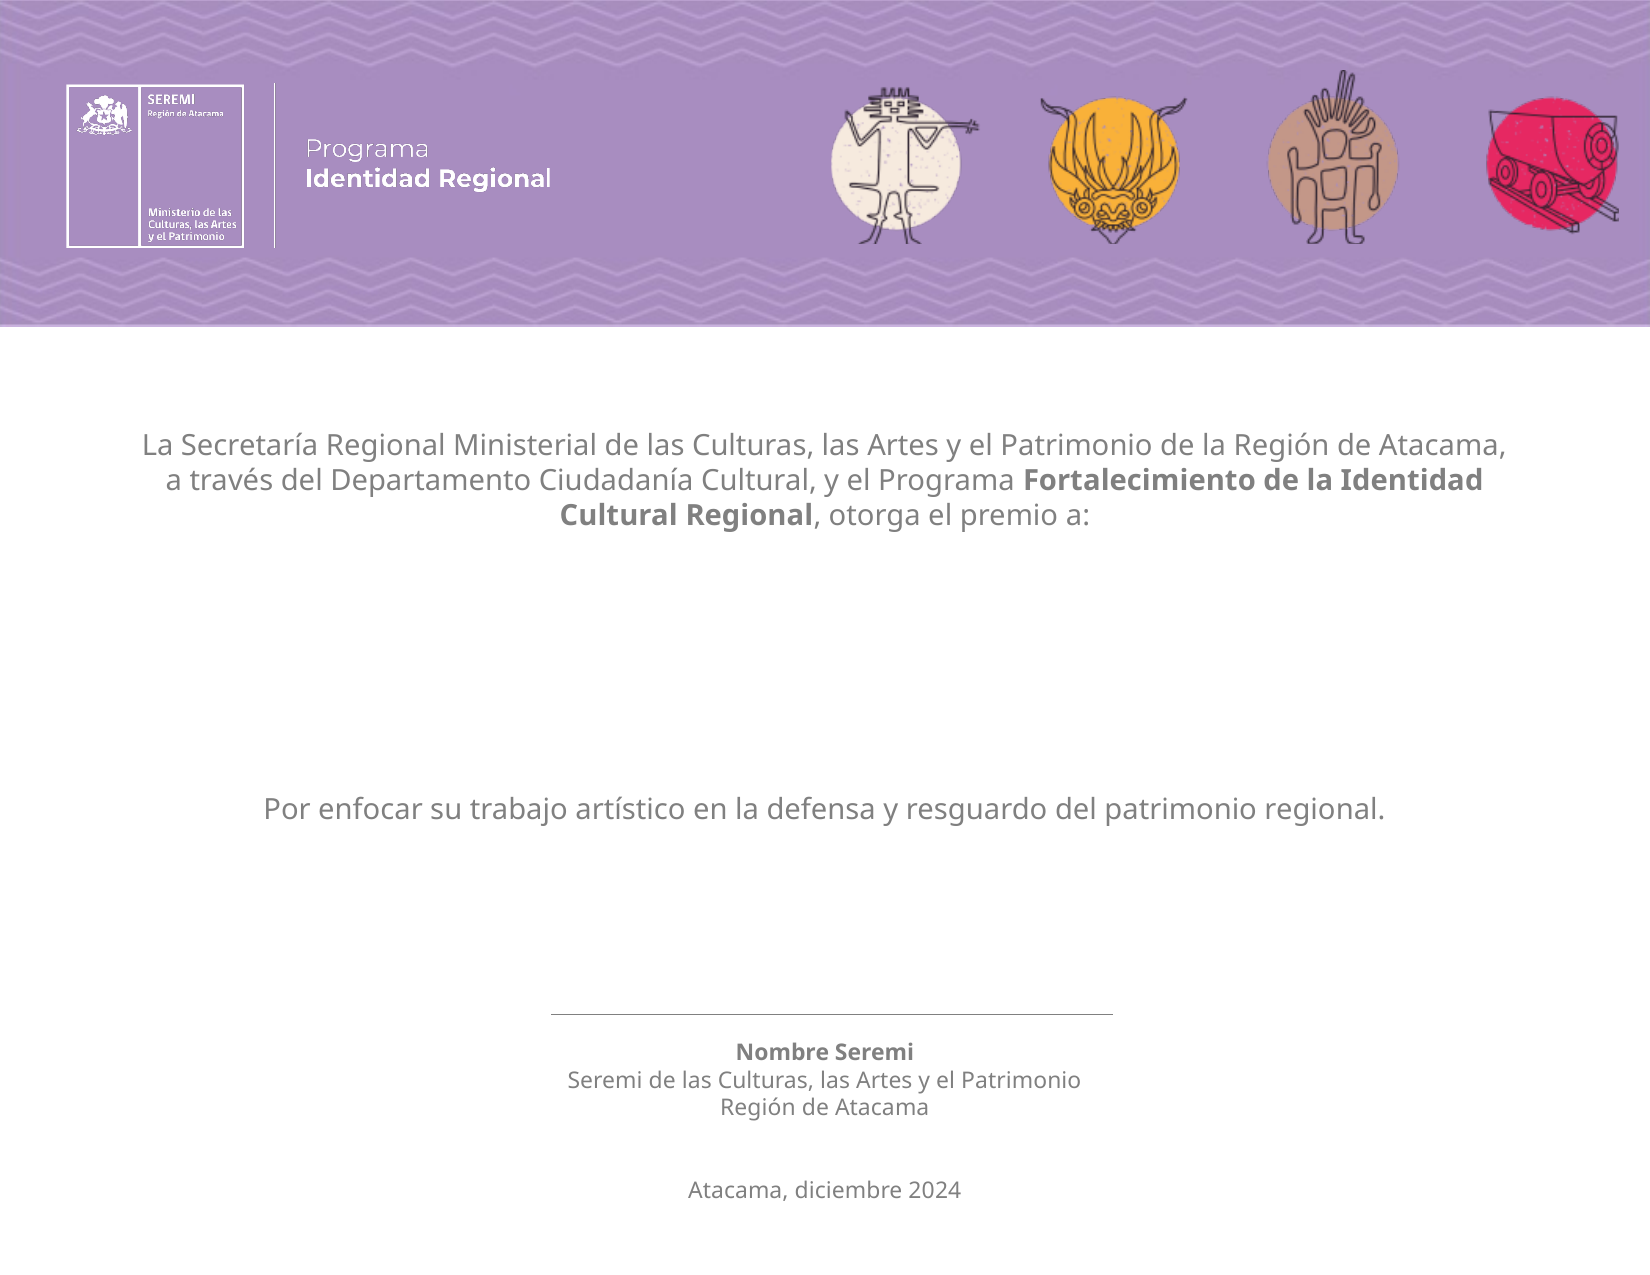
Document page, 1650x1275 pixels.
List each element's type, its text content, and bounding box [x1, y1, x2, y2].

picture [0, 0, 1650, 327]
text_box Nombre Seremi Seremi de las Culturas, las Artes y el Patrimonio Región de Atacama Atacama, diciembre 2024 [0, 1030, 1650, 1210]
text_box La Secretaría Regional Ministerial de las Culturas, las Artes y el Patrimonio de la Región de Atacama, a través del Departamento Ciudadanía Cultural, y el Programa Fortalecimiento de la Identidad Cultural Regional, otorga el premio a: [120, 418, 1530, 539]
text_box Por enfocar su trabajo artístico en la defensa y resguardo del patrimonio regional. [120, 783, 1530, 833]
